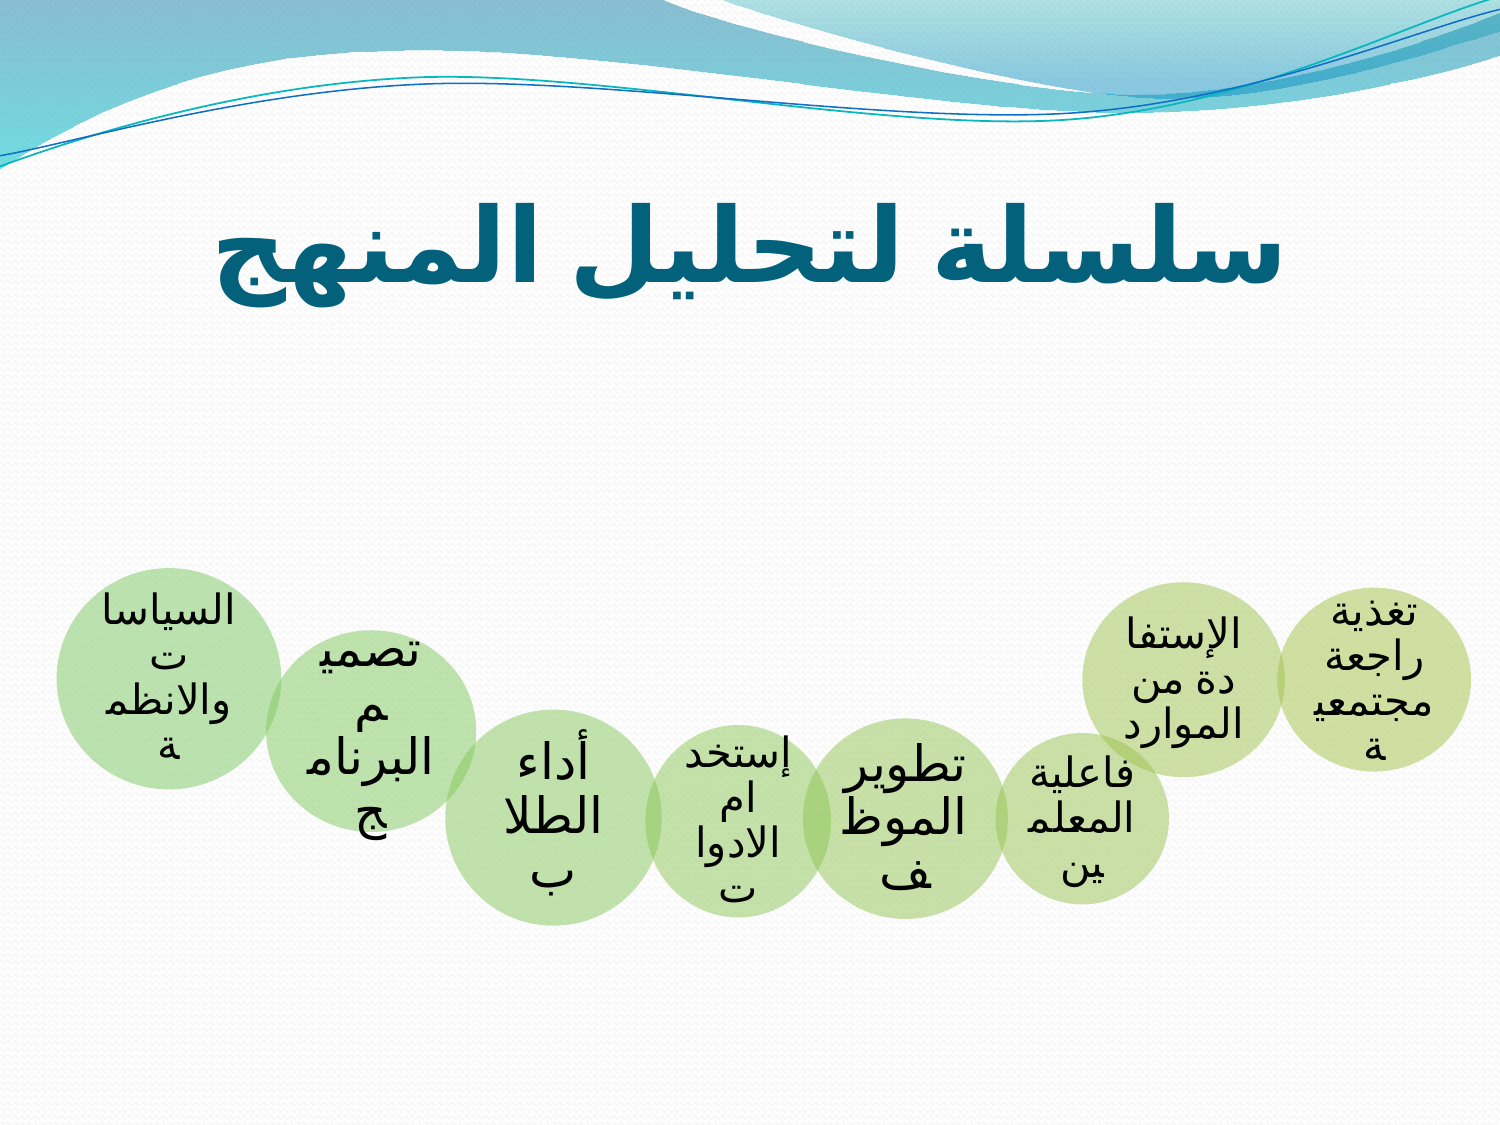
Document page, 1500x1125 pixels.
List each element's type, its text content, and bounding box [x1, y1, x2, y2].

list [46, 409, 1477, 950]
title سلسلة لتحليل المنهج [75, 115, 1425, 303]
